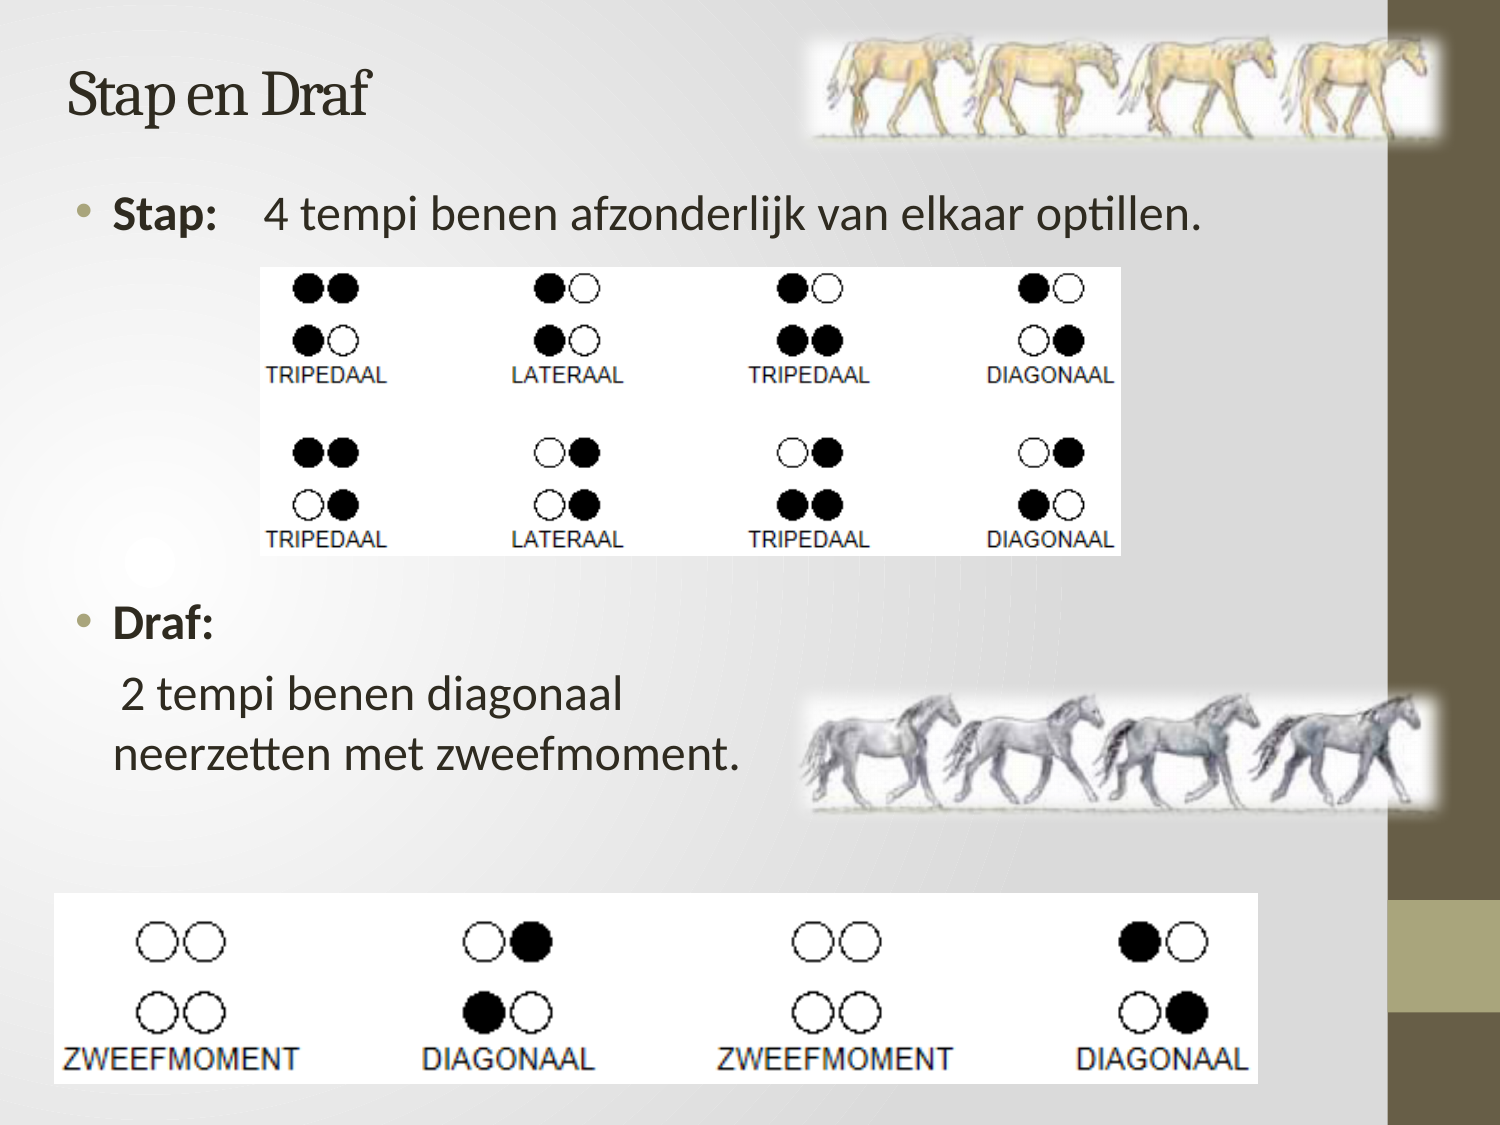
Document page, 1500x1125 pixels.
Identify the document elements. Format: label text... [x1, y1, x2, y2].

list Stap: 4 tempi benen afzonderlijk van elkaar optillen. Draf: 2 tempi benen diagonaal neerzetten met zweefmoment. [41, 172, 1353, 1094]
picture [54, 892, 1259, 1084]
title Stap en Draf [53, 42, 787, 137]
picture [259, 267, 1121, 556]
picture [789, 22, 1458, 156]
picture [786, 680, 1454, 828]
